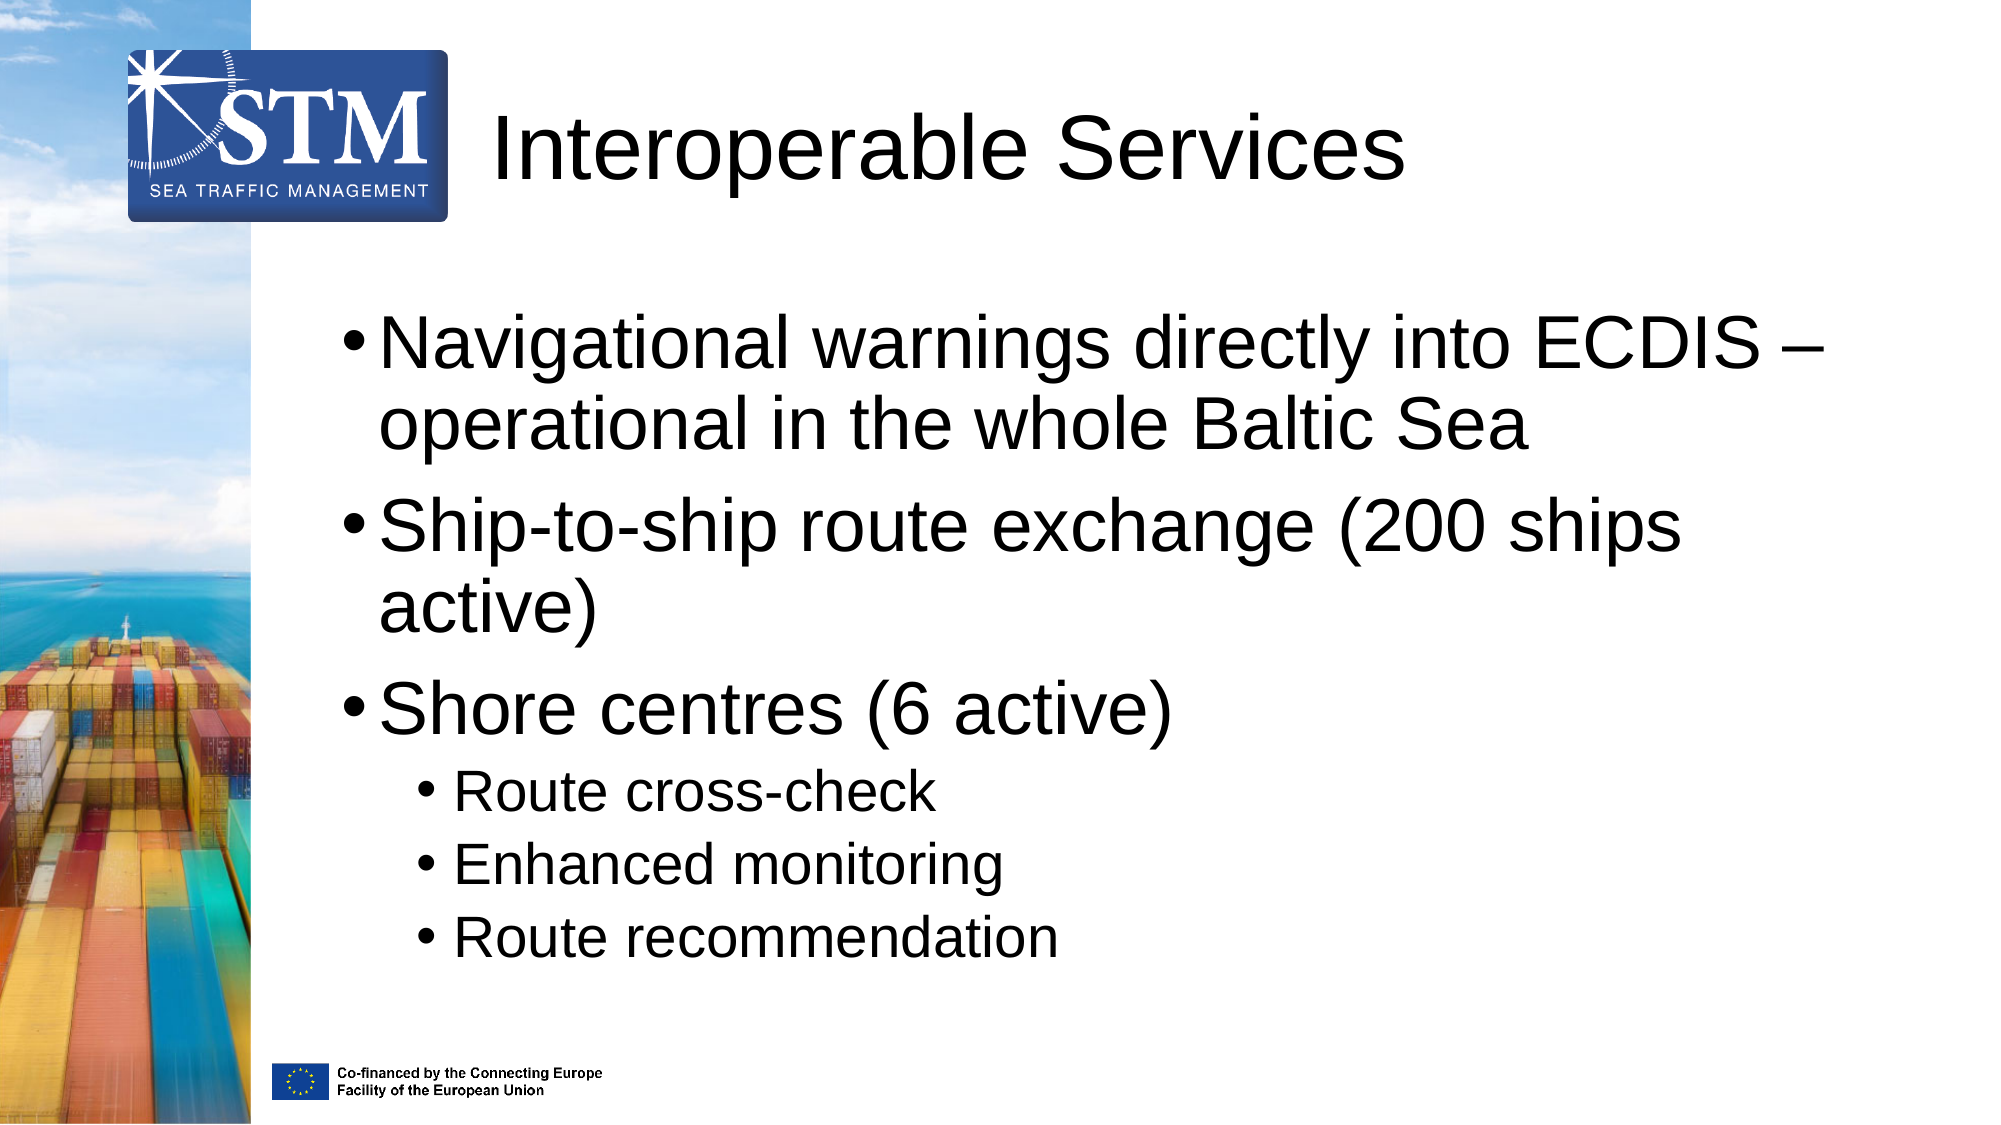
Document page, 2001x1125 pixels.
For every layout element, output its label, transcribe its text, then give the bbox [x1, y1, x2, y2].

picture [0, 0, 448, 1125]
title Interoperable Services [475, 64, 1931, 207]
list Navigational warnings directly into ECDIS – operational in the whole Baltic Sea Ship-to-ship route exchange (200 ships active) Shore centres (6 active) Route cross-check Enhanced monitoring Route recommendation [326, 296, 1931, 1011]
picture [256, 1048, 626, 1113]
